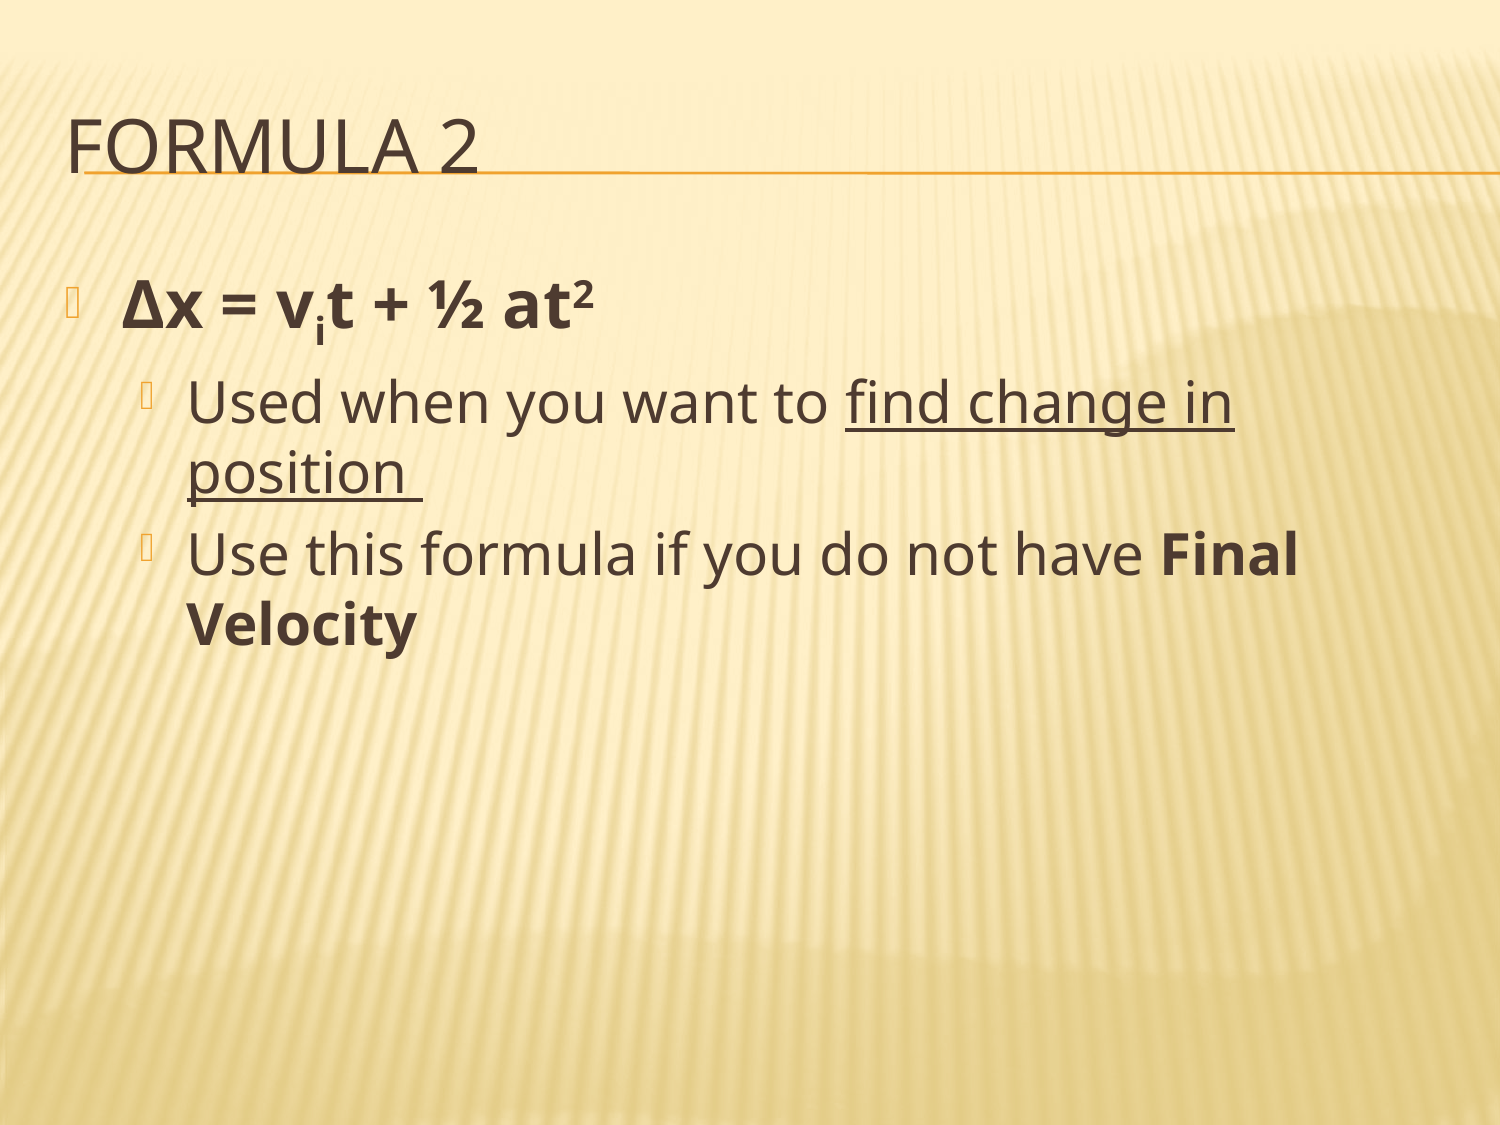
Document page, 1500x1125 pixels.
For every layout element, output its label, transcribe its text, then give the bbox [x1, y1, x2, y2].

list Δx = vit + ½ at2 Used when you want to find change in position Use this formula if you do not have Final Velocity [50, 254, 1475, 998]
title Formula 2 [50, 75, 1475, 213]
